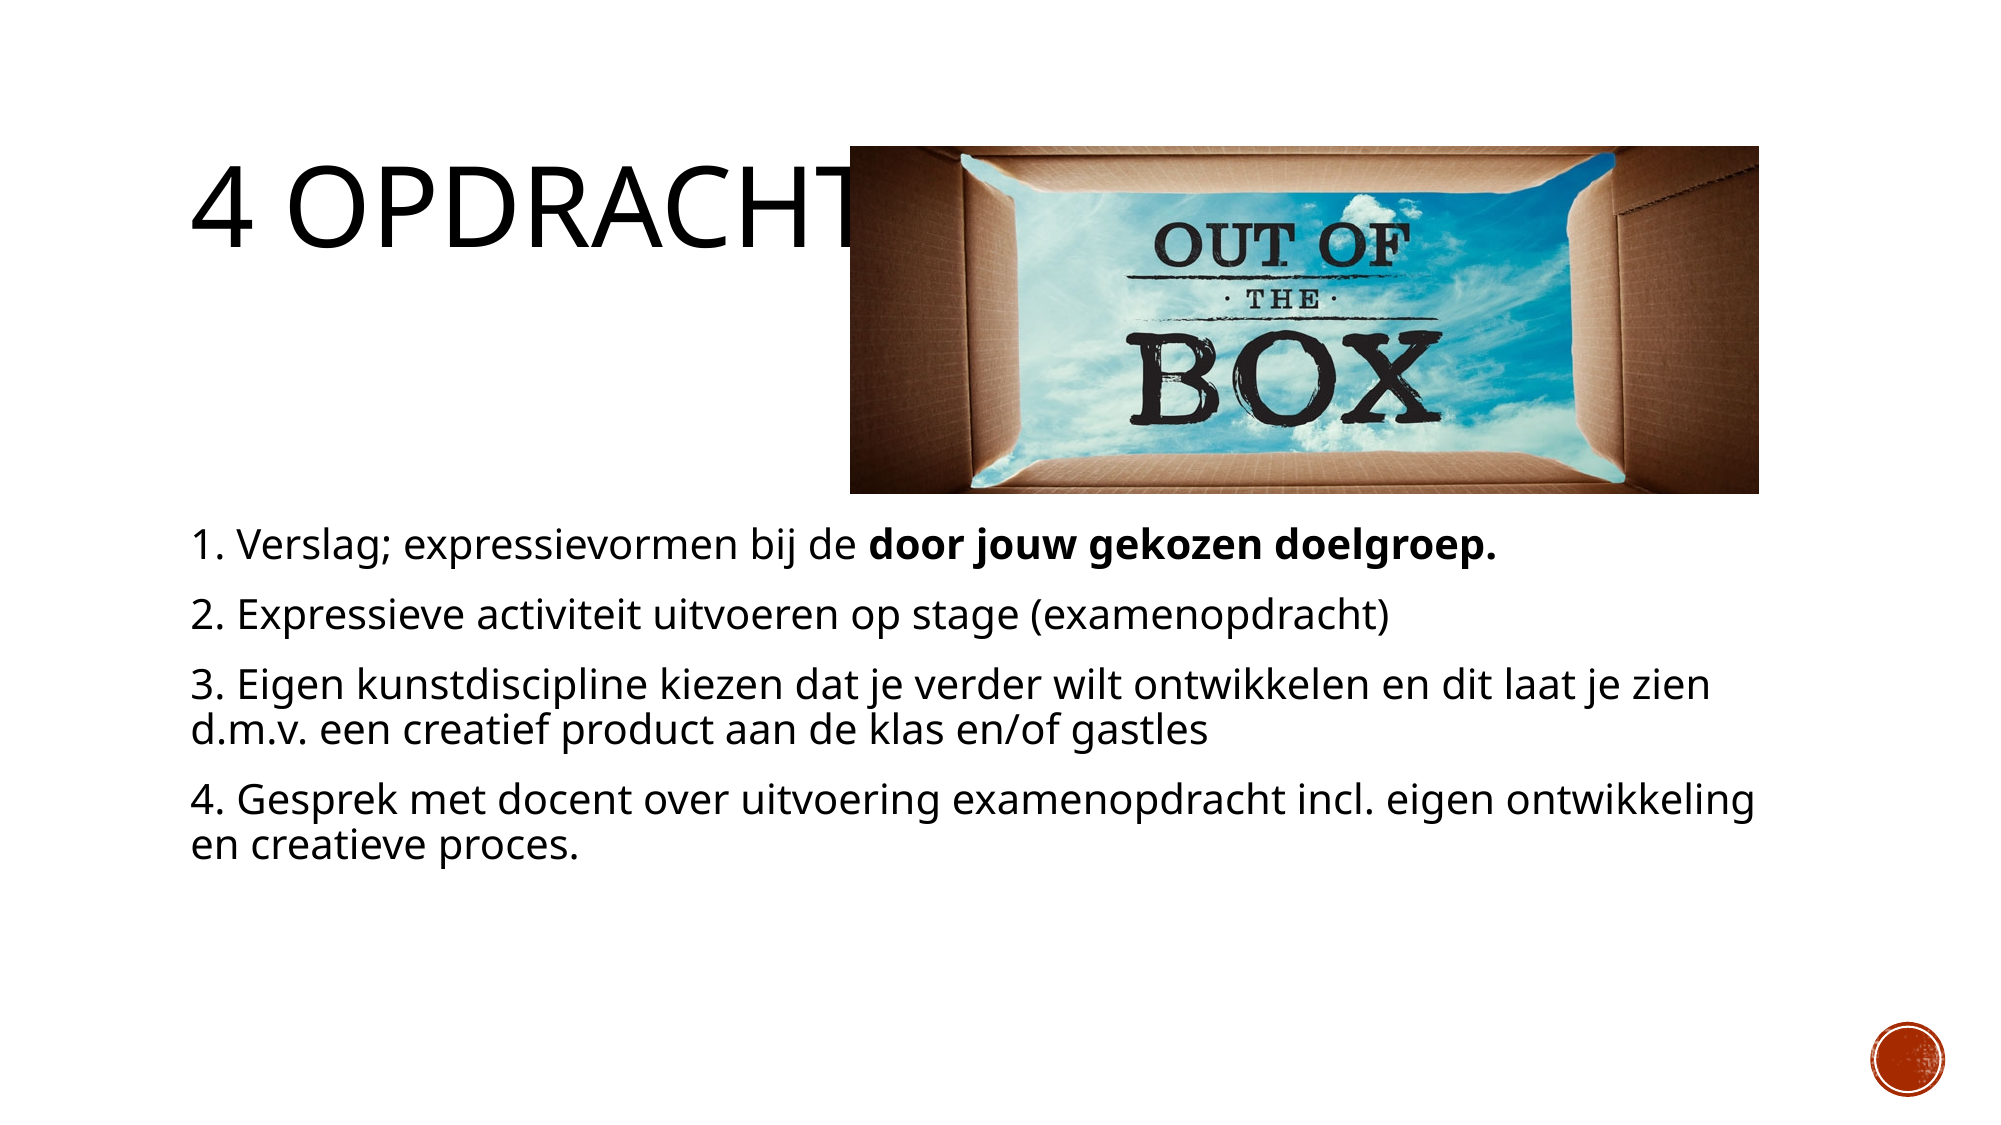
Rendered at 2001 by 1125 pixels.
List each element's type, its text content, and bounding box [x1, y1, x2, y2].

list 1. Verslag; expressievormen bij de door jouw gekozen doelgroep. 2. Expressieve activiteit uitvoeren op stage (examenopdracht) 3. Eigen kunstdiscipline kiezen dat je verder wilt ontwikkelen en dit laat je zien d.m.v. een creatief product aan de klas en/of gastles 4. Gesprek met docent over uitvoering examenopdracht incl. eigen ontwikkeling en creatieve proces. [175, 516, 1826, 1125]
picture [850, 146, 1759, 494]
title 4 opdrachten [175, 79, 1826, 344]
